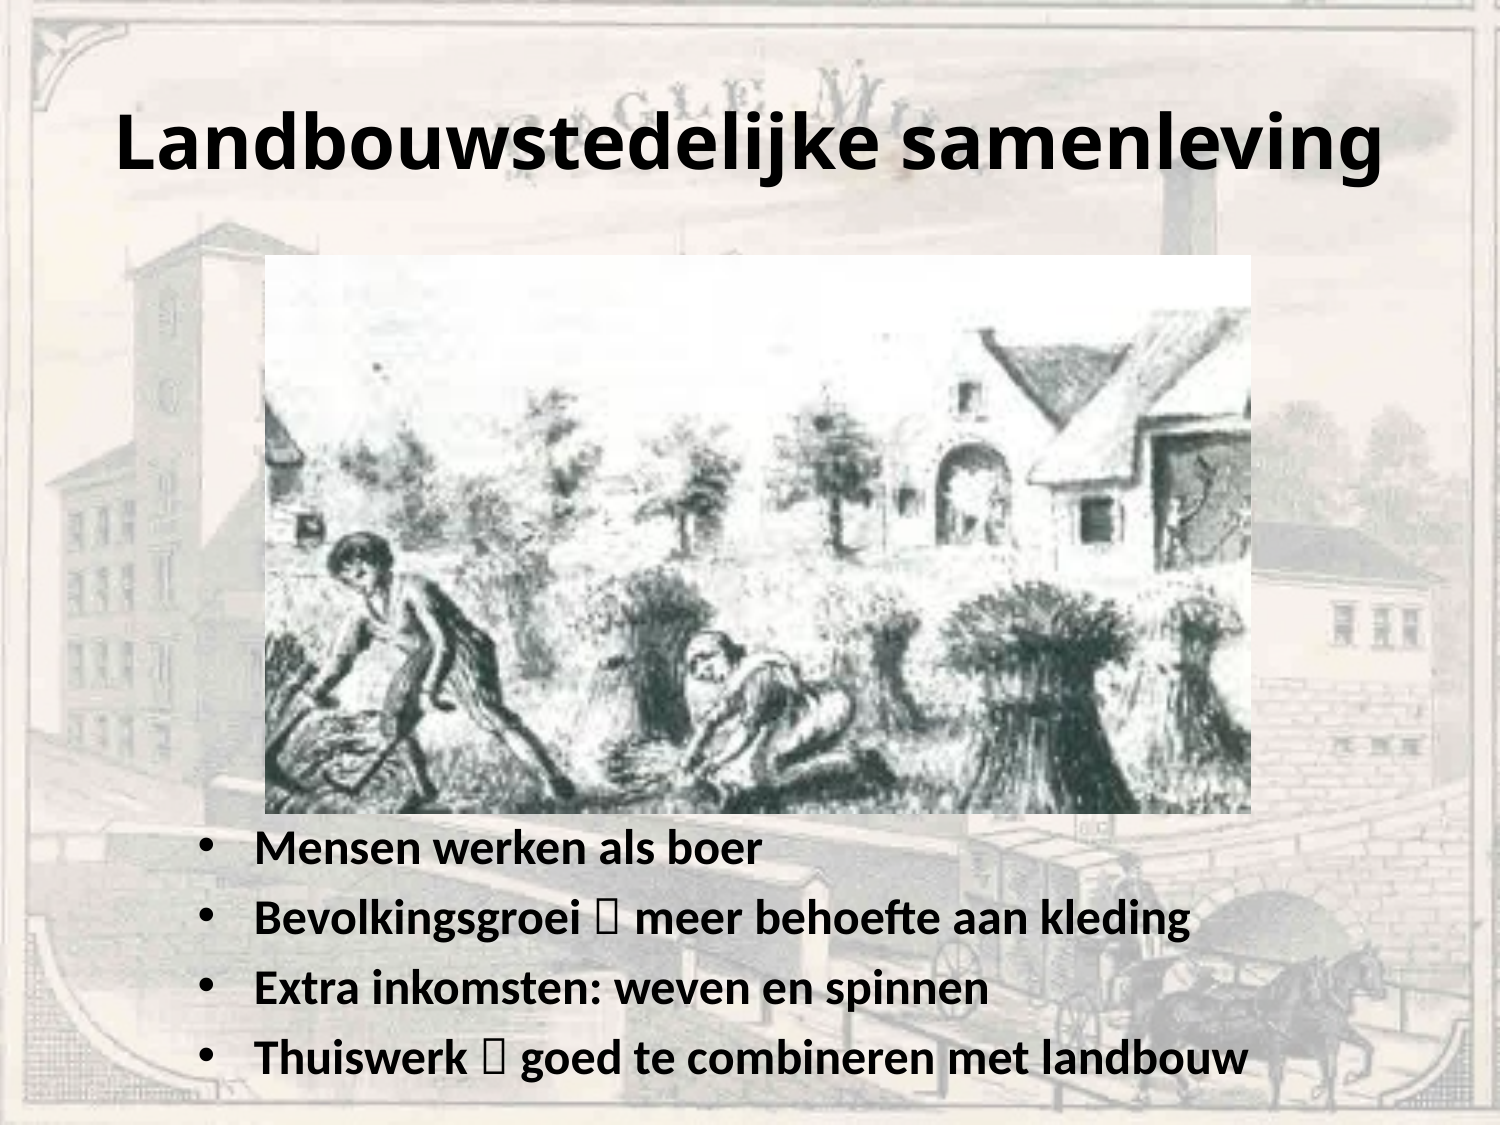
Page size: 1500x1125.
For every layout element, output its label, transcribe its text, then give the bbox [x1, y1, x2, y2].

title Landbouwstedelijke samenleving [75, 45, 1425, 233]
text_box Mensen werken als boer Bevolkingsgroei  meer behoefte aan kleding Extra inkomsten: weven en spinnen Thuiswerk  goed te combineren met landbouw [182, 806, 1306, 1092]
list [265, 255, 1251, 814]
